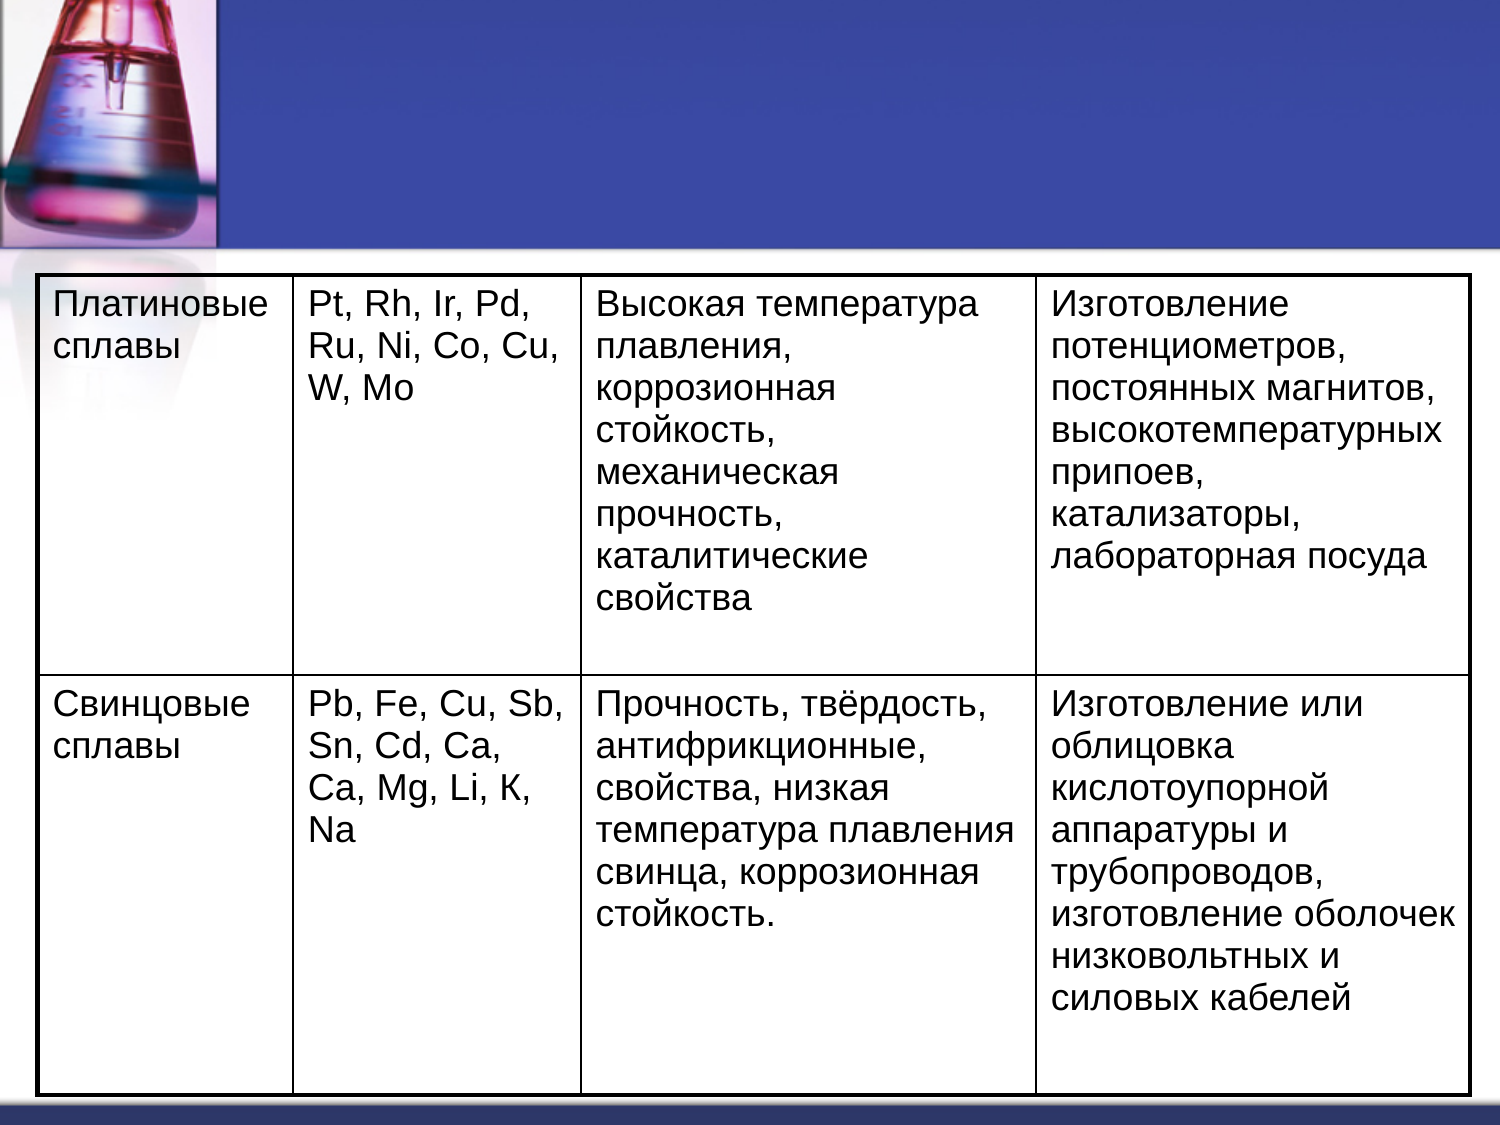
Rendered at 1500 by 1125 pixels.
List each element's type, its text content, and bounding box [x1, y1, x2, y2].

table_header Pt, Rh, Ir, Pd, Ru, Ni, Co, Cu, W, Мо [294, 277, 580, 674]
table_cell Свинцовые сплавы [40, 676, 292, 1093]
table_cell Изготовление или облицовка кислотоупорной аппаратуры и трубопроводов, изготовление оболочек низковольтных и силовых кабелей [1037, 676, 1468, 1093]
table_cell Pb, Fe, Cu, Sb, Sn, Cd, Са, Ca, Mg, Li, К, Na [294, 676, 580, 1093]
table_header Платиновые сплавы [40, 277, 292, 674]
table_header Изготовление потенциометров, постоянных магнитов, высокотемпературных припоев, катализаторы, лабораторная посуда [1037, 277, 1468, 674]
table_cell Прочность, твёрдость, антифрикционные, свойства, низкая температура плавления свинца, коррозионная стойкость. [582, 676, 1035, 1093]
table_header Высокая температура плавления, коррозионная стойкость, механическая прочность, каталитические свойства [582, 277, 1035, 674]
picture [0, 0, 1500, 1125]
